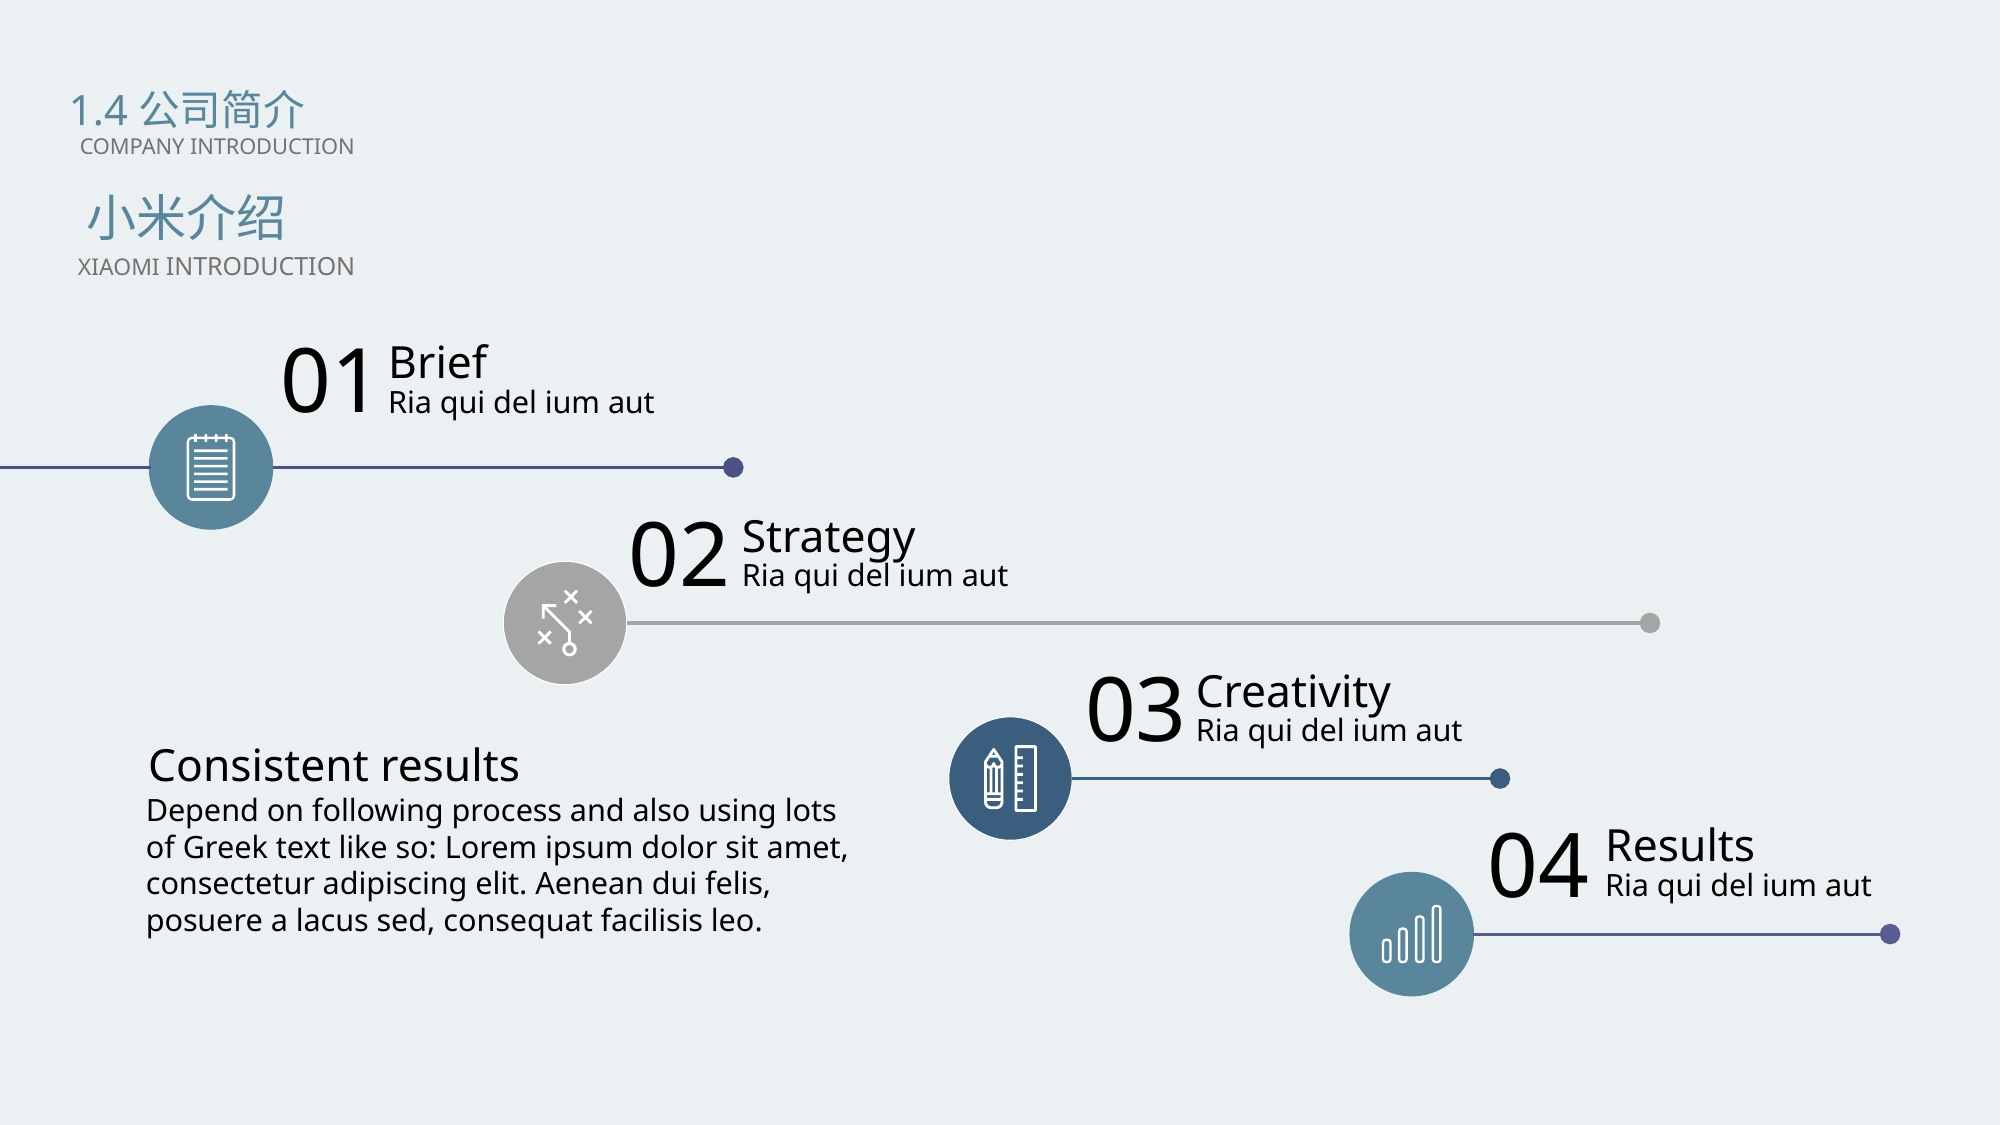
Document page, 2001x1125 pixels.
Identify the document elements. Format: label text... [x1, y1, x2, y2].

text_box [148, 405, 274, 530]
text_box Brief Ria qui del ium aut [398, 334, 707, 427]
text_box [1014, 745, 1037, 812]
text_box [1414, 915, 1425, 964]
text_box [563, 589, 578, 604]
text_box [1349, 871, 1474, 997]
text_box [537, 630, 552, 645]
text_box 小米介绍 [86, 198, 287, 232]
text_box [1381, 938, 1392, 964]
text_box [984, 748, 1004, 810]
text_box [1431, 904, 1442, 964]
text_box 1.4公司简介 [68, 59, 306, 142]
text_box [1397, 927, 1408, 964]
text_box Depend on following process and also using lots of Greek text like so: Lorem ipsum dolor sit amet, consectetur adipiscing elit. Aenean dui felis, posuere a lacus sed, consequat facilisis leo. [130, 783, 881, 946]
text_box Creativity Ria qui del ium aut [1203, 662, 1515, 756]
text_box Results Ria qui del ium aut [1605, 817, 1924, 911]
text_box [578, 609, 593, 625]
text_box 01 [266, 316, 398, 438]
text_box [948, 716, 1073, 841]
text_box 02 [613, 490, 746, 612]
text_box XIAOMI INTRODUCTION [77, 232, 356, 289]
text_box [502, 560, 628, 686]
text_box 03 [1070, 645, 1203, 767]
text_box COMPANY INTRODUCTION [79, 111, 388, 167]
text_box Consistent results [133, 729, 695, 783]
text_box [186, 434, 236, 501]
text_box 04 [1473, 800, 1605, 923]
text_box [541, 604, 577, 657]
text_box Strategy Ria qui del ium aut [746, 507, 1061, 601]
